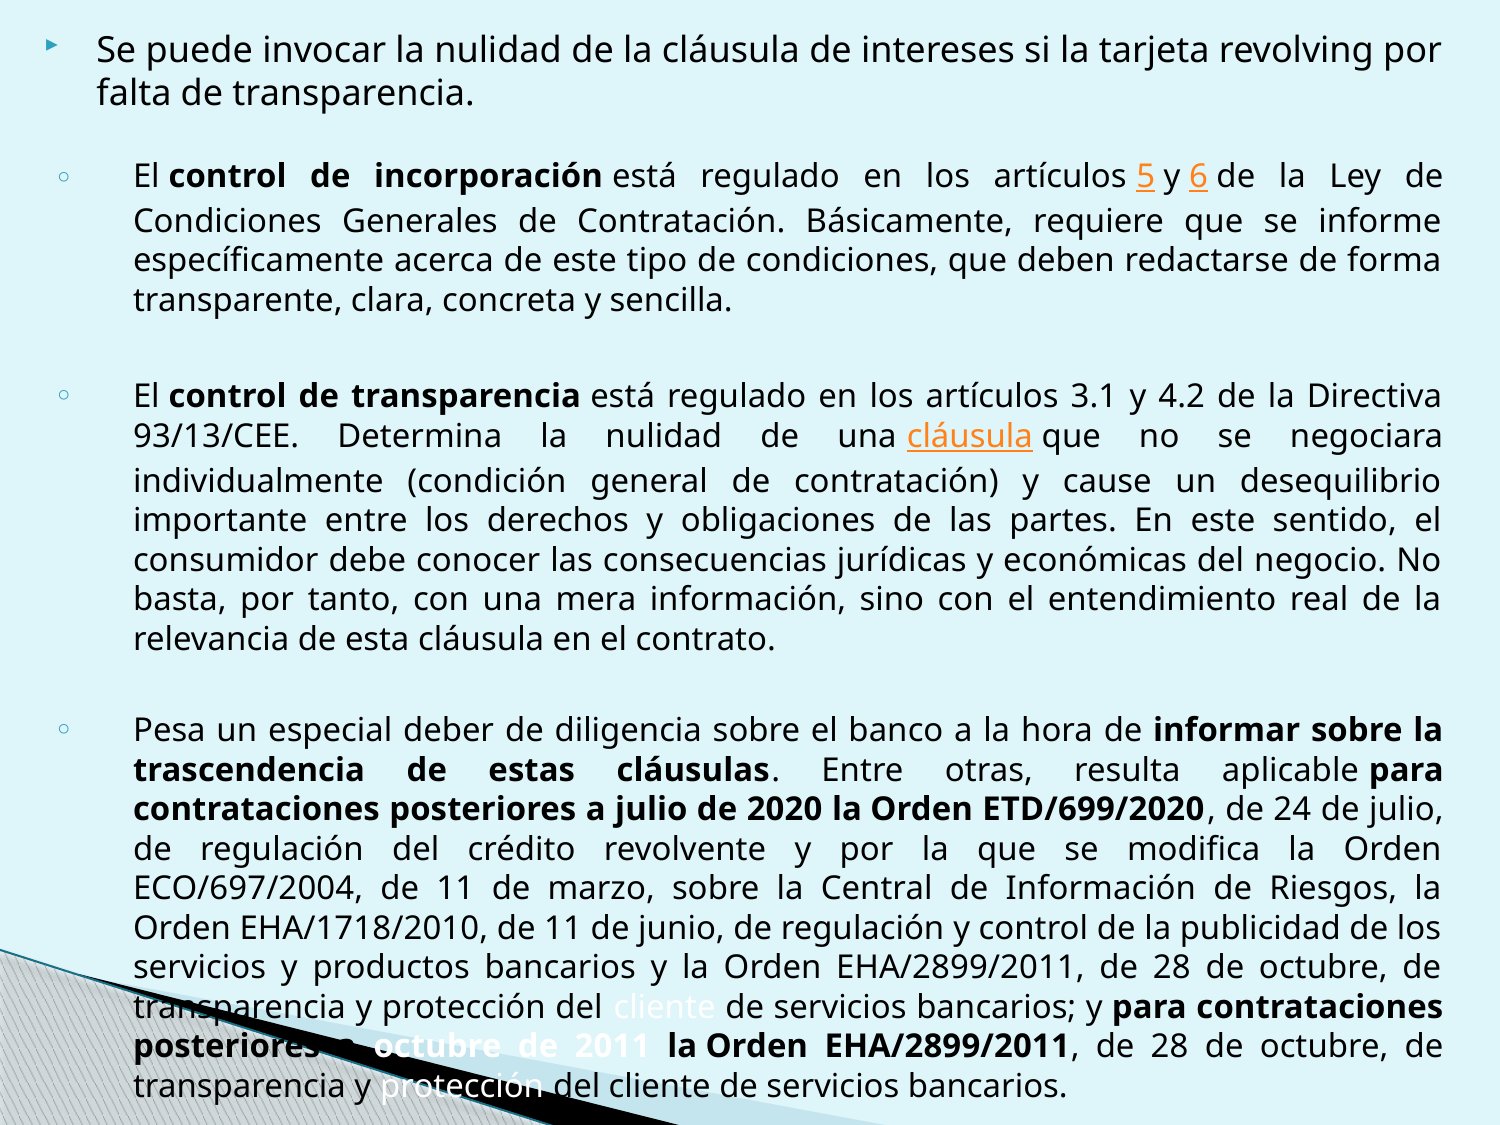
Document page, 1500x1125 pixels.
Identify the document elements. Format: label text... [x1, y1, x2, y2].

list Se puede invocar la nulidad de la cláusula de intereses si la tarjeta revolving por falta de transparencia. El control de incorporación está regulado en los artículos 5 y 6 de la Ley de Condiciones Generales de Contratación. Básicamente, requiere que se informe específicamente acerca de este tipo de condiciones, que deben redactarse de forma transparente, clara, concreta y sencilla. El control de transparencia está regulado en los artículos 3.1 y 4.2 de la Directiva 93/13/CEE. Determina la nulidad de una cláusula que no se negociara individualmente (condición general de contratación) y cause un desequilibrio importante entre los derechos y obligaciones de las partes. En este sentido, el consumidor debe conocer las consecuencias jurídicas y económicas del negocio. No basta, por tanto, con una mera información, sino con el entendimiento real de la relevancia de esta cláusula en el contrato. Pesa un especial deber de diligencia sobre el banco a la hora de informar sobre la trascendencia de estas cláusulas. Entre otras, resulta aplicable para contrataciones posteriores a julio de 2020 la Orden ETD/699/2020, de 24 de julio, de regulación del crédito revolvente y por la que se modifica la Orden ECO/697/2004, de 11 de marzo, sobre la Central de Información de Riesgos, la Orden EHA/1718/2010, de 11 de junio, de regulación y control de la publicidad de los servicios y productos bancarios y la Orden EHA/2899/2011, de 28 de octubre, de transparencia y protección del cliente de servicios bancarios; y para contrataciones posteriores a octubre de 2011 la Orden EHA/2899/2011, de 28 de octubre, de transparencia y protección del cliente de servicios bancarios. [29, 18, 1459, 1125]
